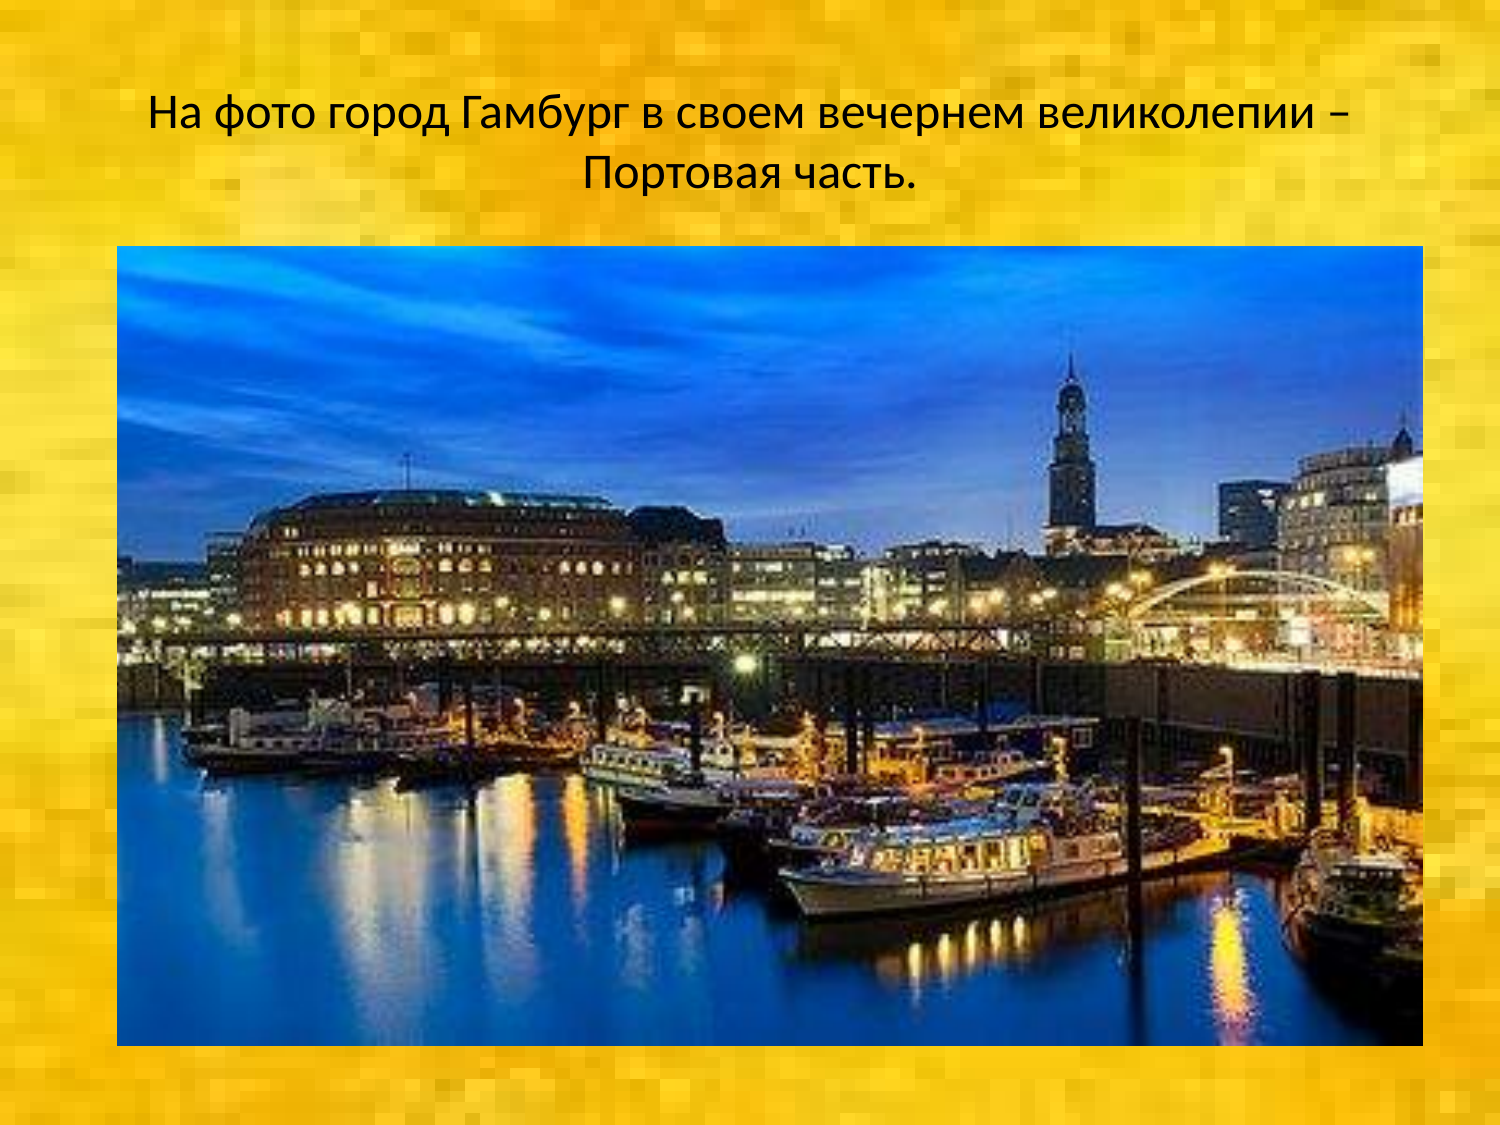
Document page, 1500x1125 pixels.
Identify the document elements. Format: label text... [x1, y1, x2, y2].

picture [0, 0, 1500, 1125]
title На фото город Гамбург в своем вечернем великолепии – Портовая часть. [75, 45, 1425, 233]
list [116, 245, 1423, 1046]
